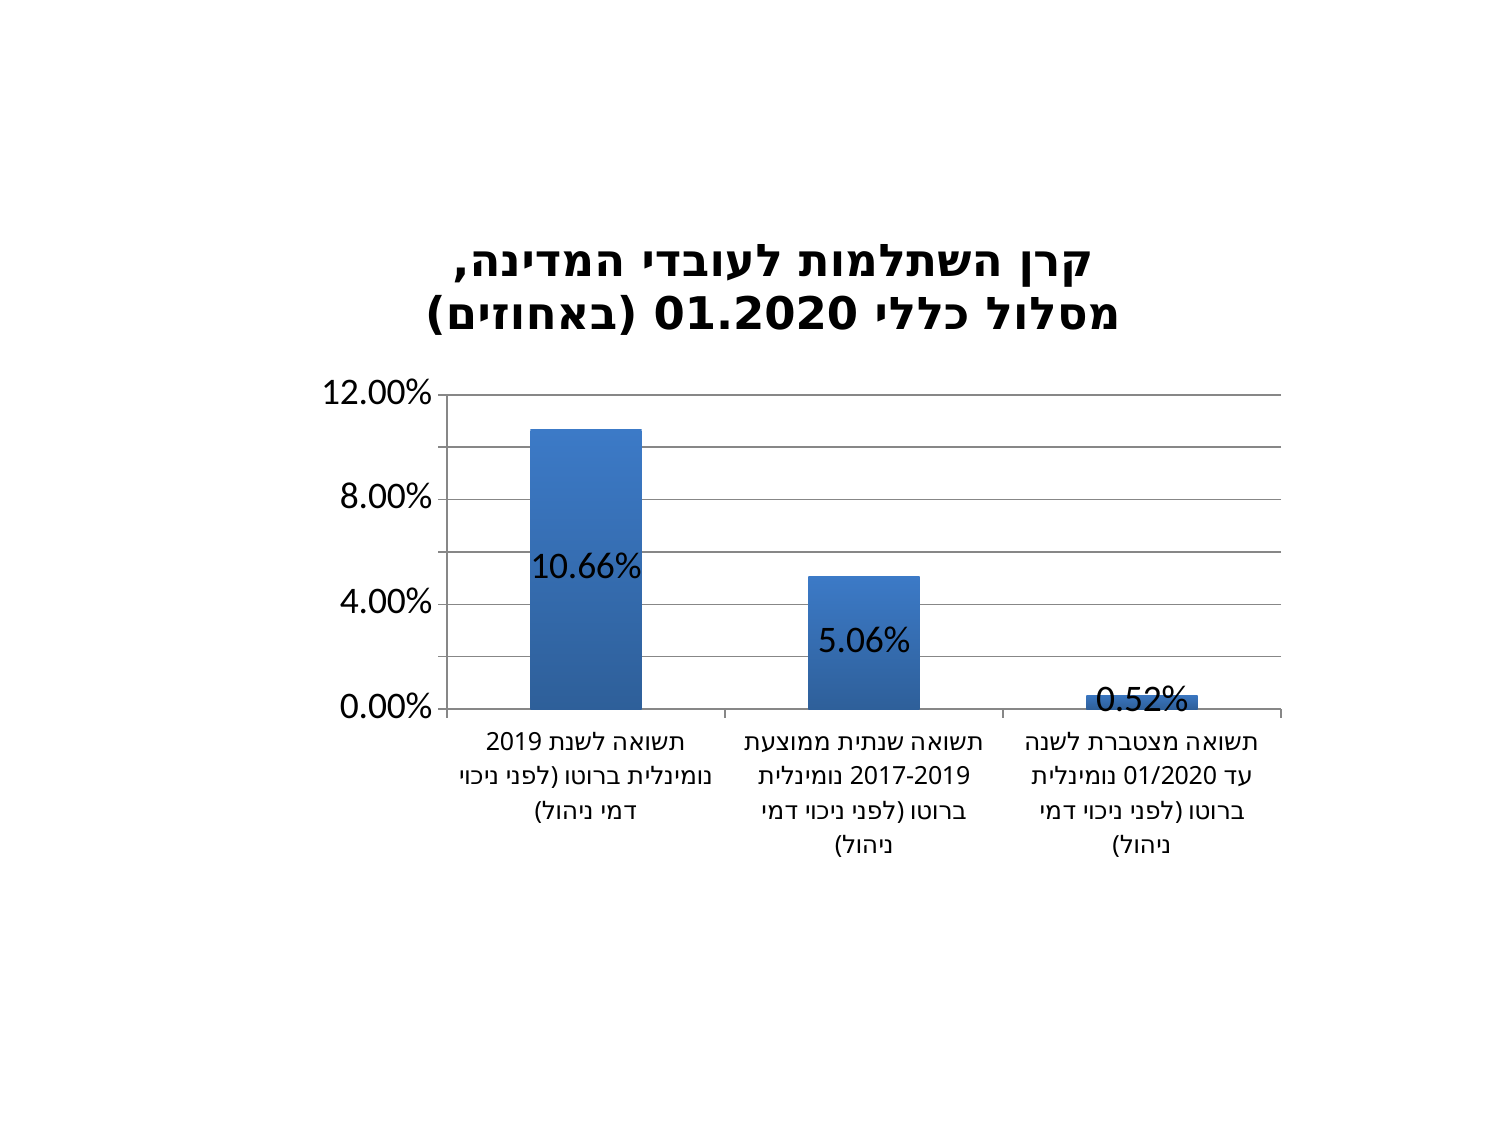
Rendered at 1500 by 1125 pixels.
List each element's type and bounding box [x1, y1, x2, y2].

chart [300, 207, 1302, 875]
